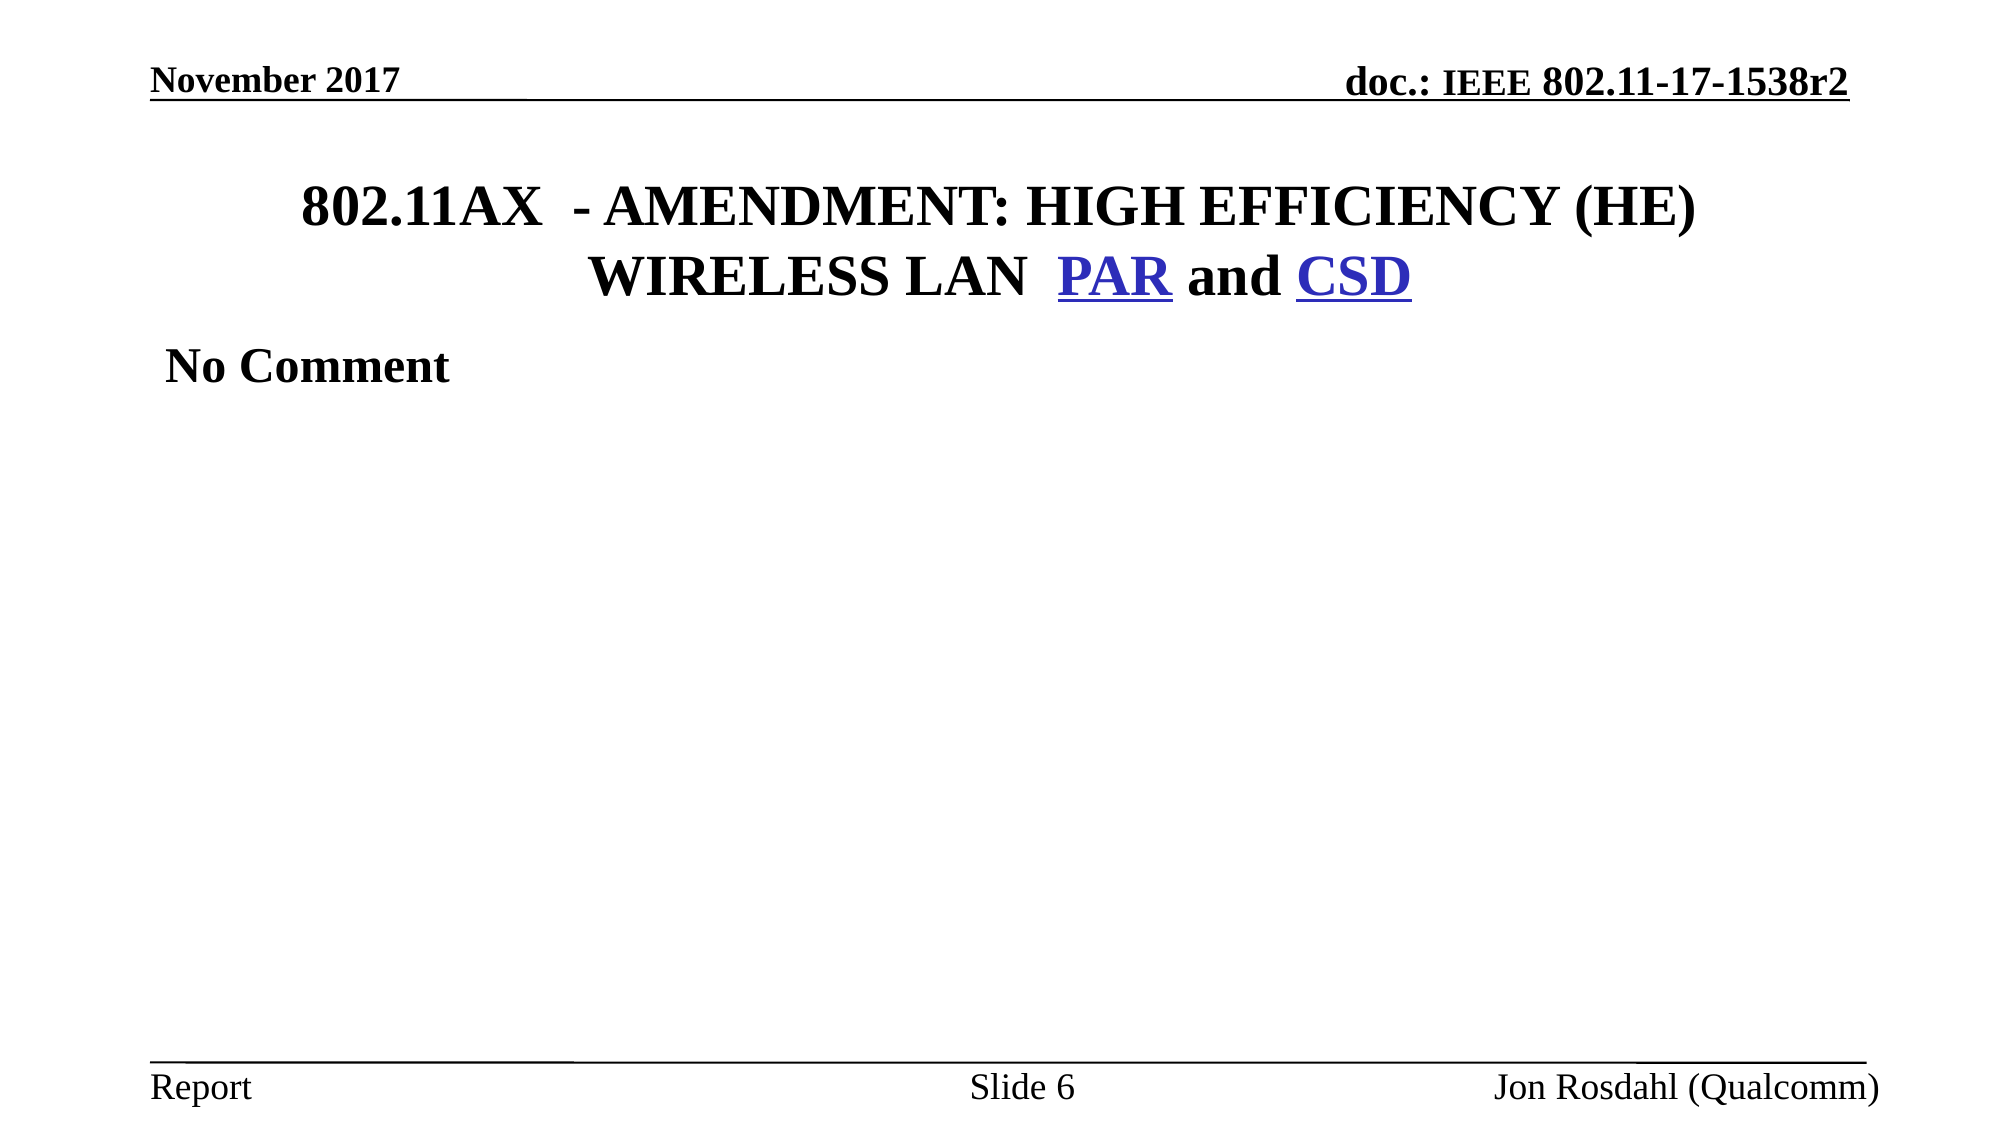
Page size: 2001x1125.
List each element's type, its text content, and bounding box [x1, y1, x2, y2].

slide_number Slide 6 [950, 1061, 1095, 1125]
footer Jon Rosdahl (Qualcomm) [1436, 1061, 1881, 1108]
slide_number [149, 49, 431, 100]
list No Comment [149, 324, 1850, 1000]
title 802.11ax - Amendment: High Efficiency (HE) Wireless LAN PAR and CSD [149, 112, 1850, 324]
